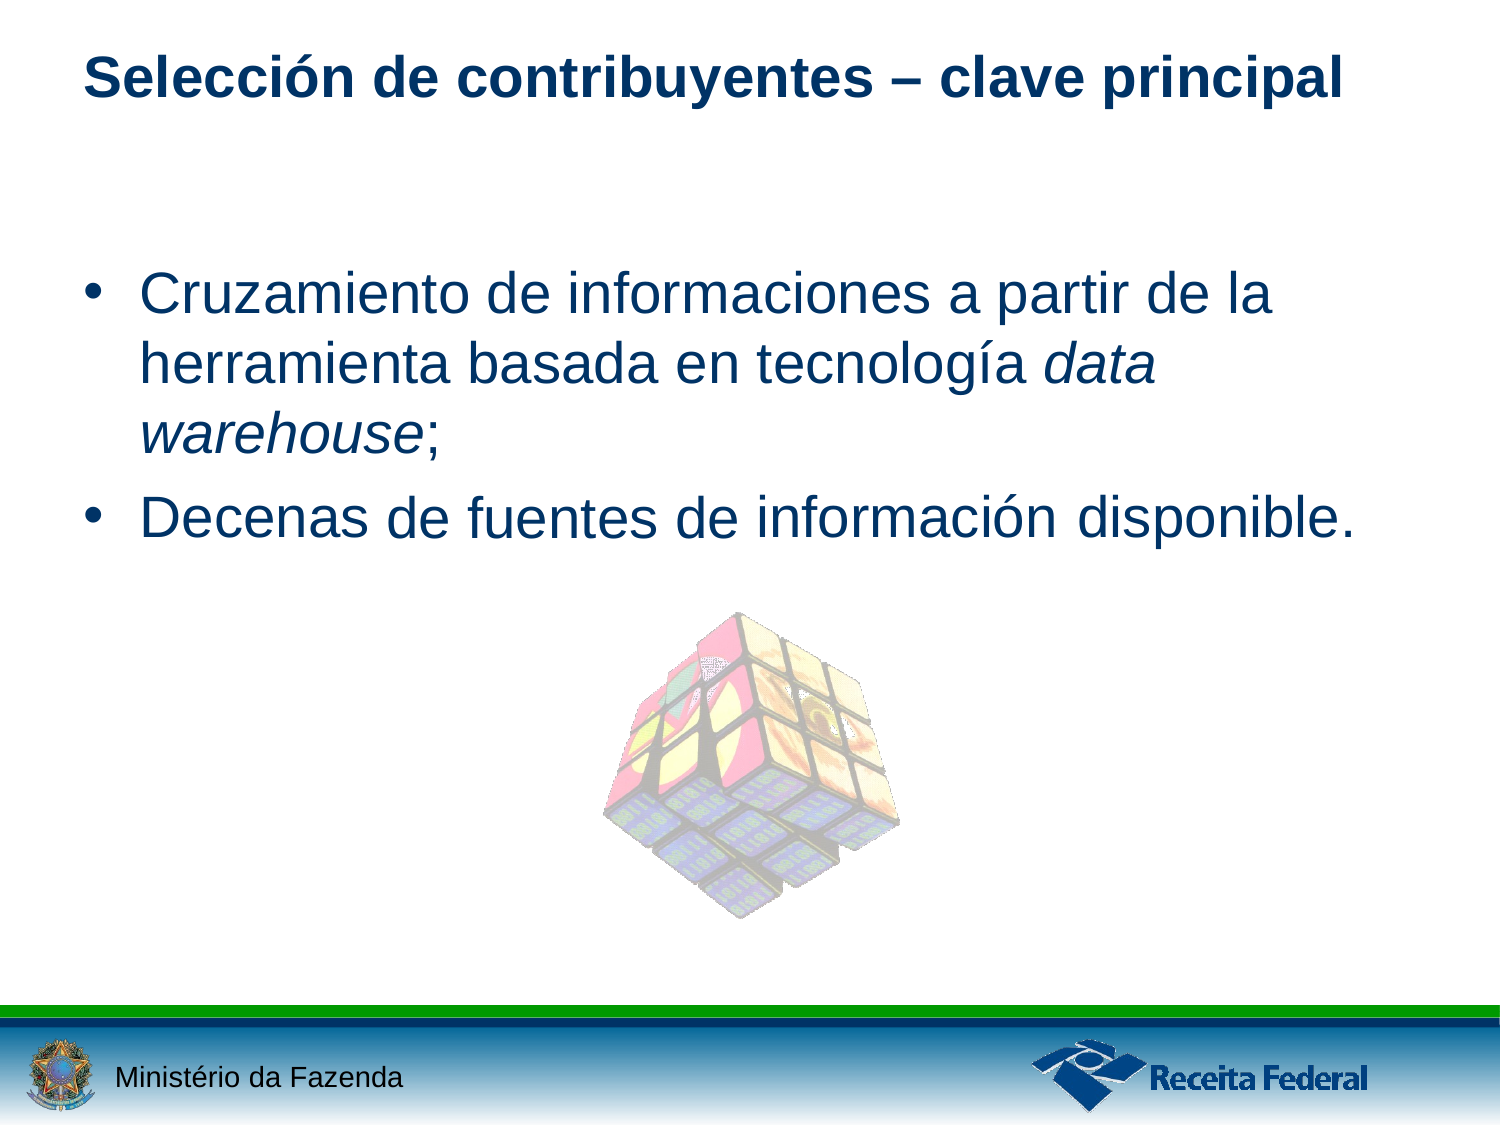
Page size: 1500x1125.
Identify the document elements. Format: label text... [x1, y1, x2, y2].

text_box [594, 599, 905, 928]
text_box de [384, 487, 462, 551]
text_box [24, 1025, 97, 1125]
text_box Decenas [137, 487, 381, 551]
text_box [0, 1005, 1500, 1011]
text_box de [640, 487, 721, 551]
text_box disponible. [1026, 487, 1428, 551]
text_box • [81, 260, 115, 323]
text_box fuentes [465, 487, 640, 551]
text_box • [81, 484, 115, 548]
text_box [0, 1017, 1500, 1028]
text_box [1146, 1058, 1375, 1098]
text_box Ministério da Fazenda [112, 1061, 409, 1095]
text_box Cruzamiento de informaciones a partir de la herramienta basada en tecnología data warehouse; [137, 263, 1348, 467]
text_box Selección de contribuyentes – clave principal [81, 39, 1428, 111]
text_box [0, 1011, 1500, 1017]
text_box información [721, 487, 1026, 551]
text_box [1029, 1037, 1149, 1117]
